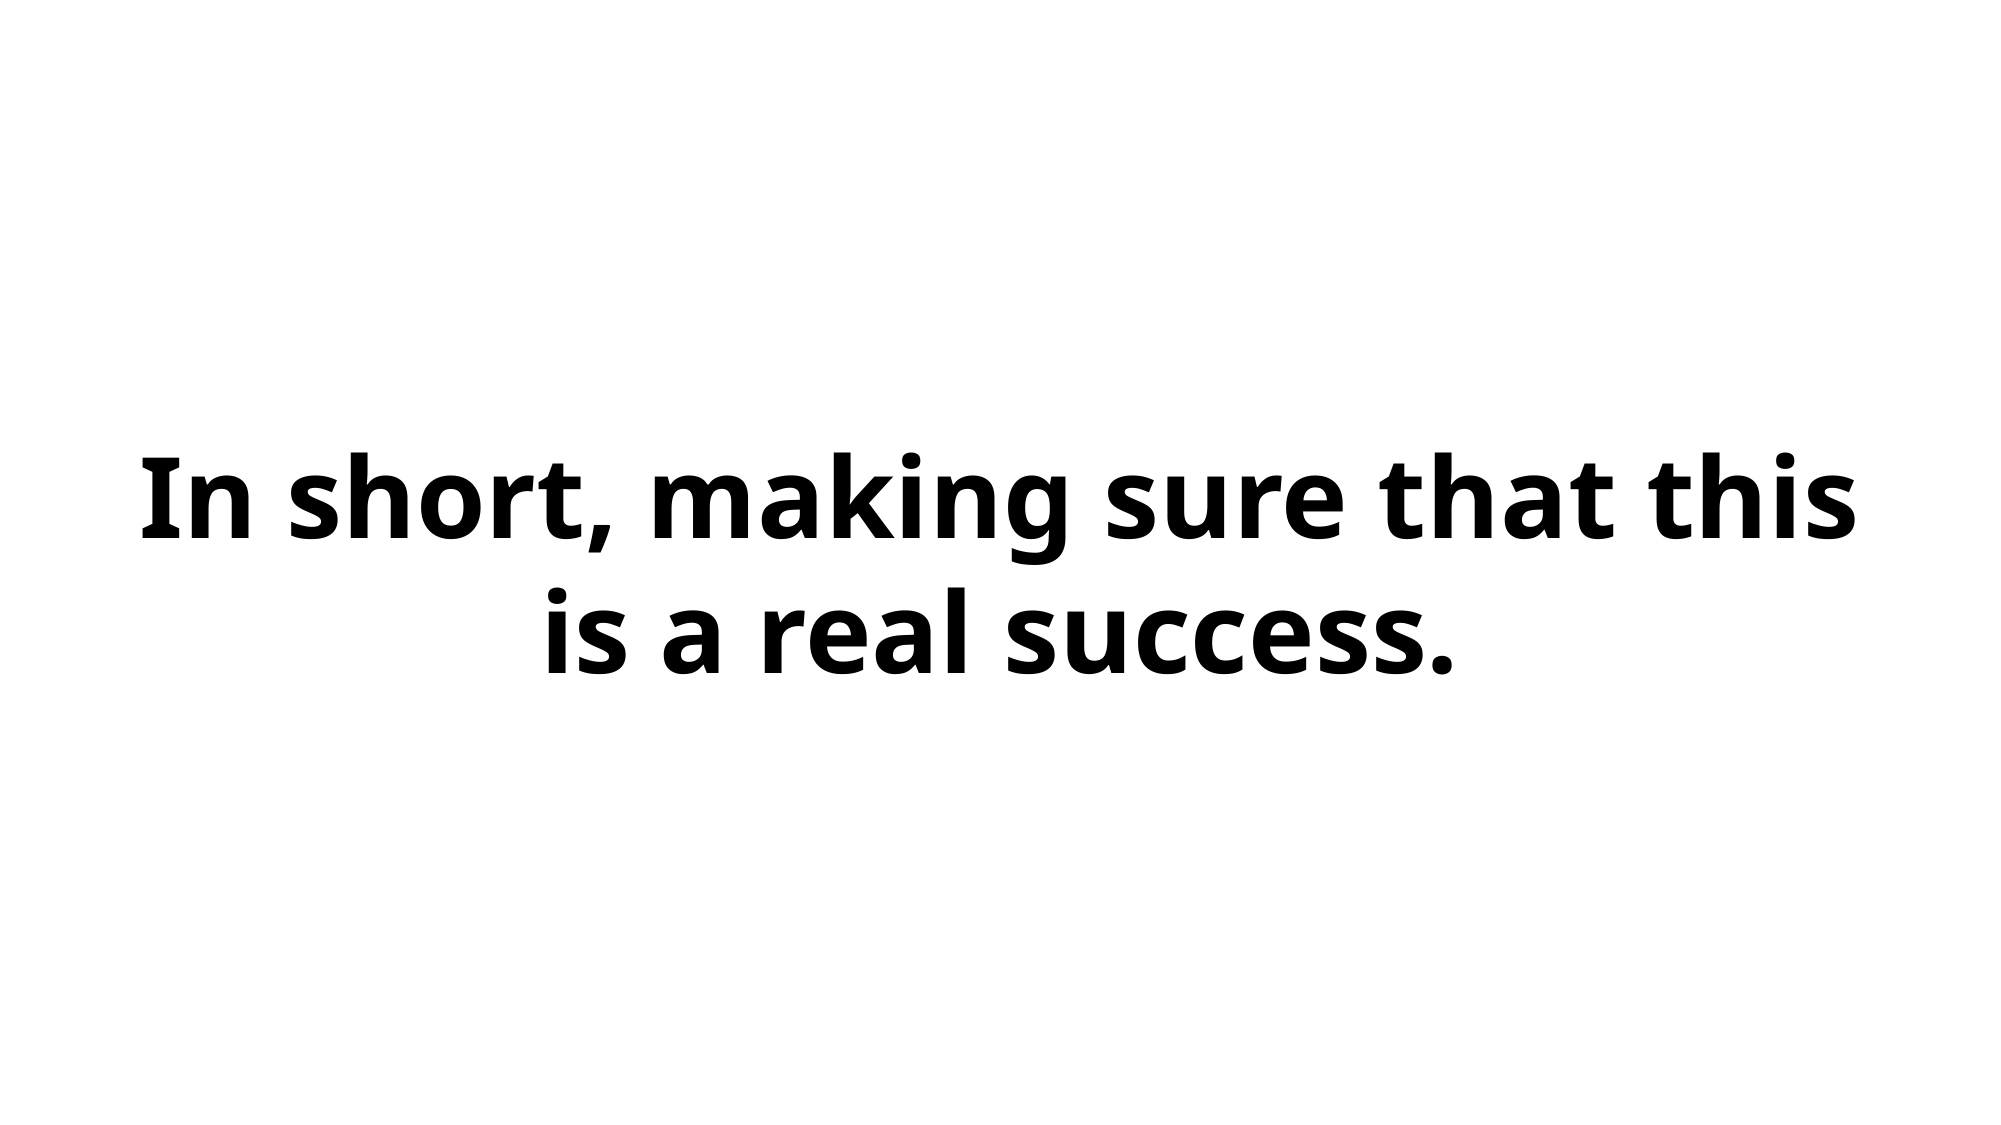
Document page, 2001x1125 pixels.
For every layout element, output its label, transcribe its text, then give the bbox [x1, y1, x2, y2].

text_box In short, making sure that this is a real success. [81, 418, 1919, 704]
